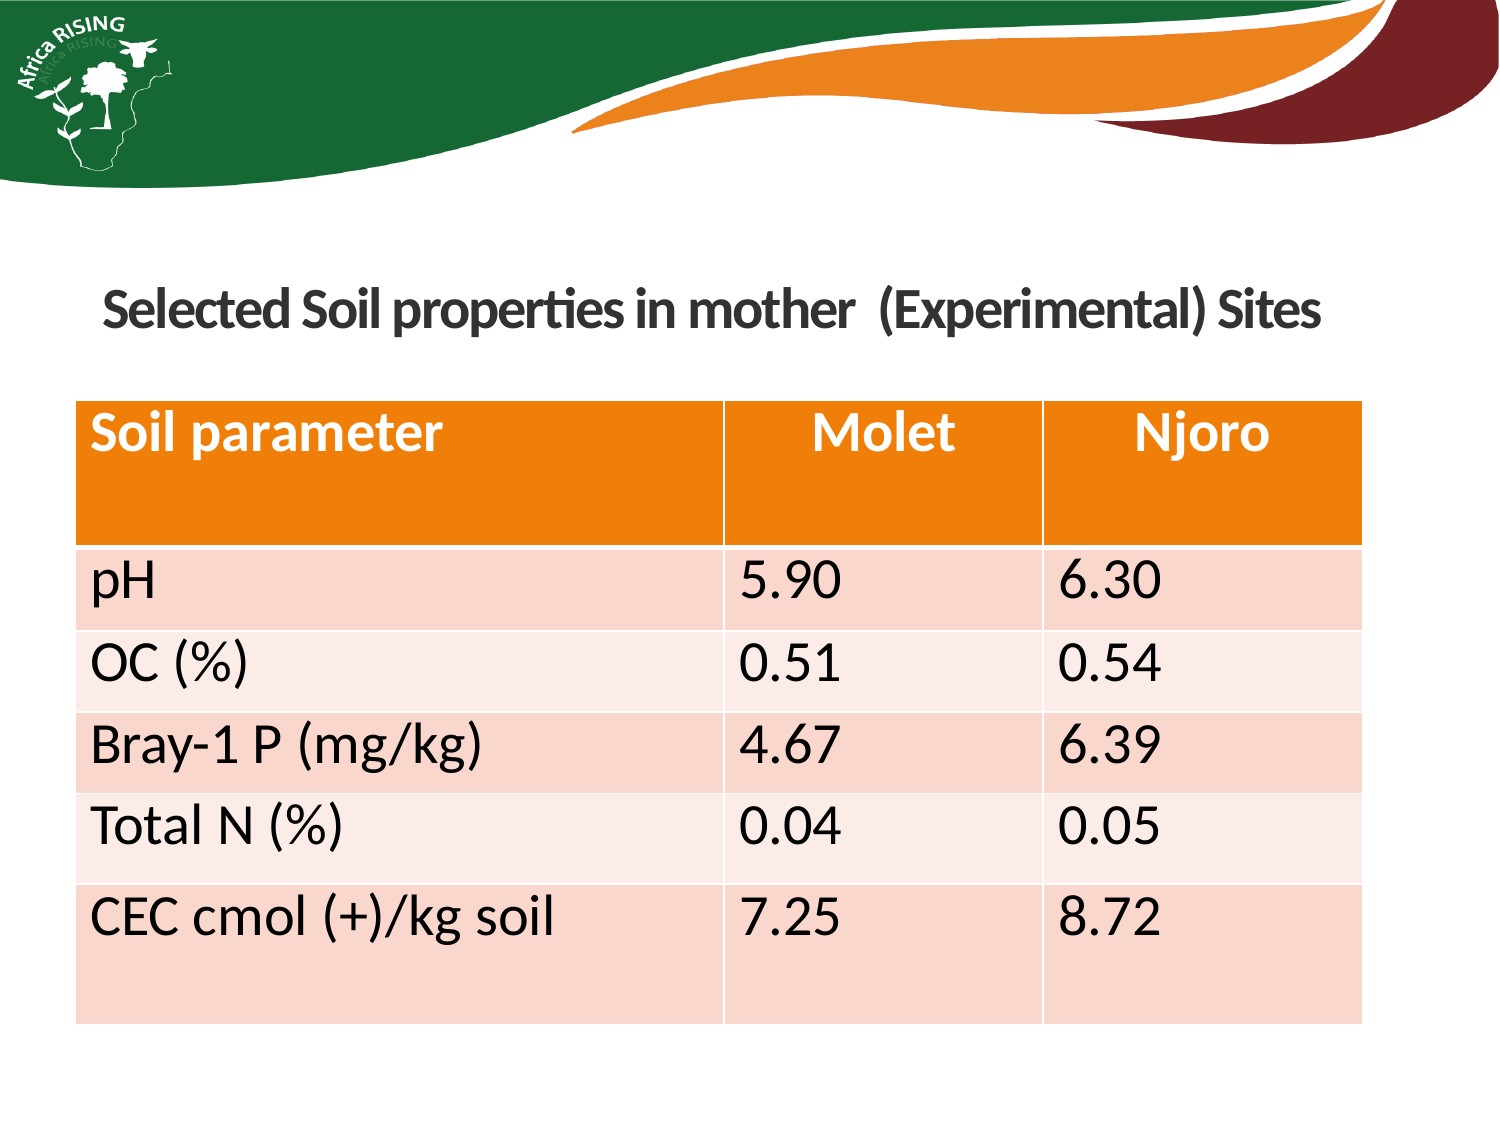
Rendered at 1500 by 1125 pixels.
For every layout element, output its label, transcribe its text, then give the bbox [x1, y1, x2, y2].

table_cell 0.04 [725, 794, 1042, 883]
table_header Njoro [1044, 401, 1362, 545]
table_cell 6.30 [1044, 550, 1362, 630]
table_cell 6.39 [1044, 713, 1362, 793]
table_header Soil parameter [76, 401, 723, 545]
table_cell 8.72 [1044, 885, 1362, 1024]
table_cell pH [76, 550, 723, 630]
table_cell 5.90 [725, 550, 1042, 630]
table_cell 0.05 [1044, 794, 1362, 883]
table_header Molet [725, 401, 1042, 545]
table_cell OC (%) [76, 632, 723, 711]
table_cell 7.25 [725, 885, 1042, 1024]
title Selected Soil properties in mother (Experimental) Sites [87, 262, 1375, 350]
table_cell 0.54 [1044, 632, 1362, 711]
table_cell Bray-1 P (mg/kg) [76, 713, 723, 793]
picture [0, 0, 1499, 188]
table_cell 0.51 [725, 632, 1042, 711]
table_cell CEC cmol (+)/kg soil [76, 885, 723, 1024]
table_cell Total N (%) [76, 794, 723, 883]
table_cell 4.67 [725, 713, 1042, 793]
